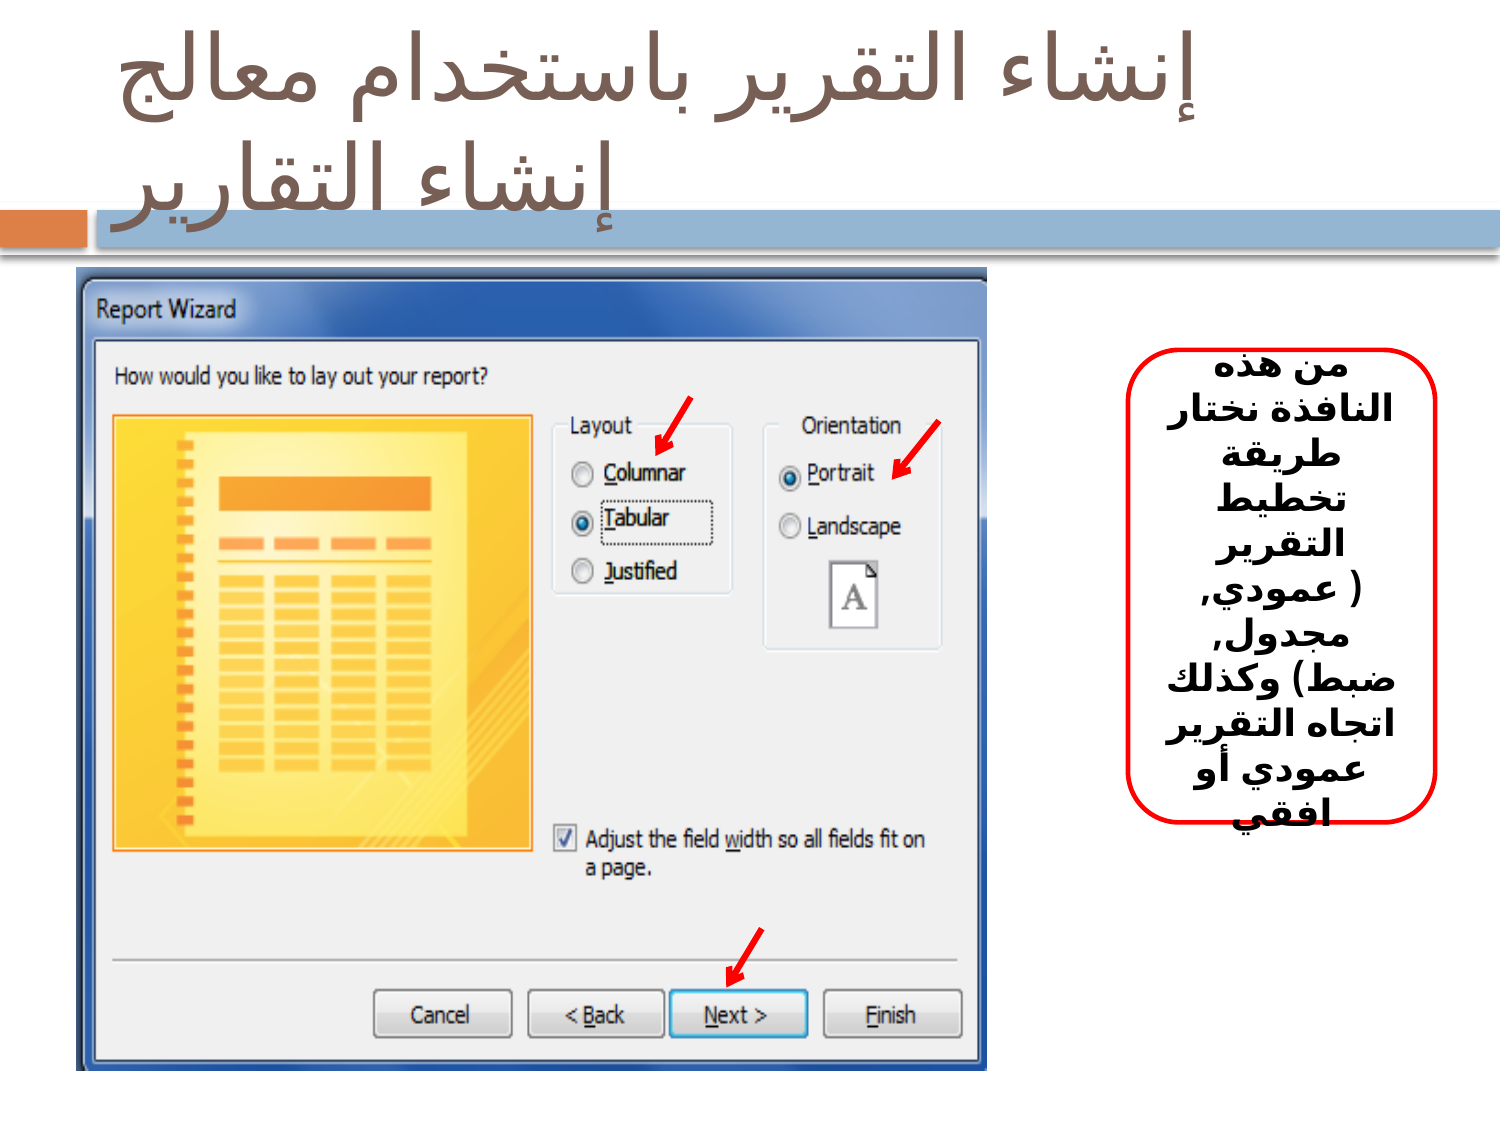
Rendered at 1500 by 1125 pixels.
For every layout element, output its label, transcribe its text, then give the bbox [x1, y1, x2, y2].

text_box من هذه النافذة نختار طريقة تخطيط التقرير ( عمودي, مجدول, ضبط) وكذلك اتجاه التقرير عمودي أو افقي [1126, 348, 1437, 824]
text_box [643, 408, 703, 445]
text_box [714, 940, 774, 977]
picture [76, 266, 987, 1071]
title إنشاء التقرير باستخدام معالج إنشاء التقارير [99, 37, 1438, 200]
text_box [885, 426, 946, 475]
